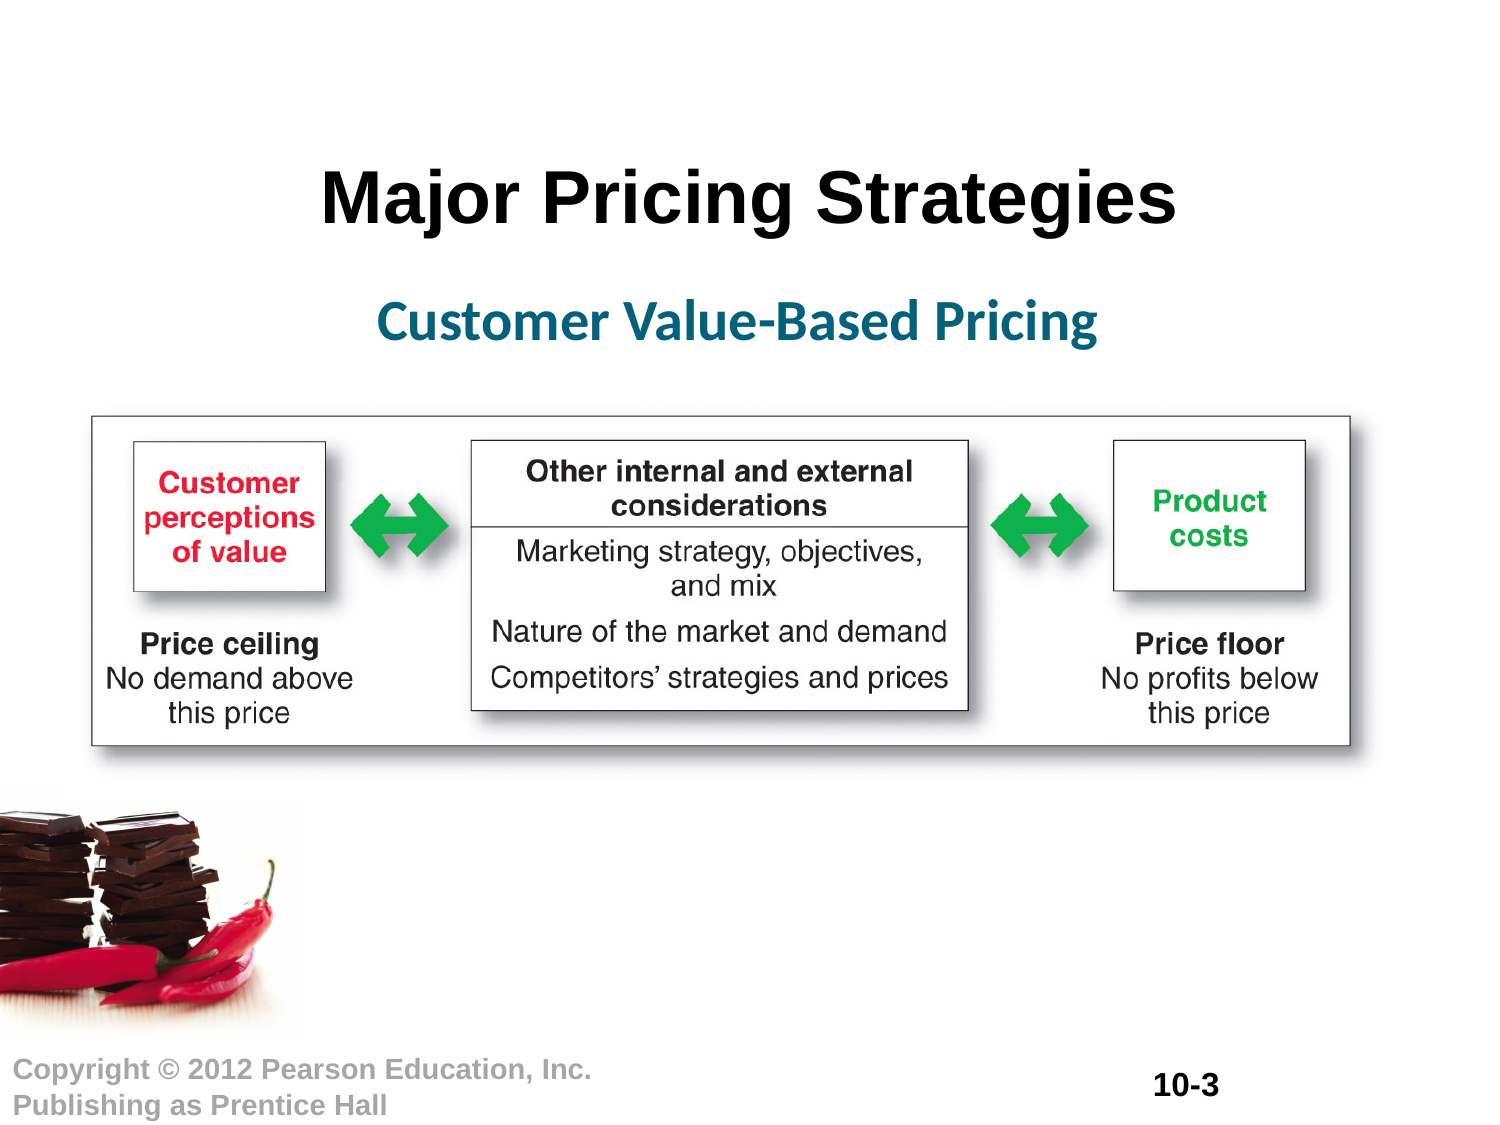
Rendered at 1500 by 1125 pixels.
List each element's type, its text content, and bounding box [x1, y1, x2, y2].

list Customer Value-Based Pricing [149, 274, 1326, 338]
picture [0, 405, 1385, 1039]
title Major Pricing Strategies [112, 99, 1388, 288]
